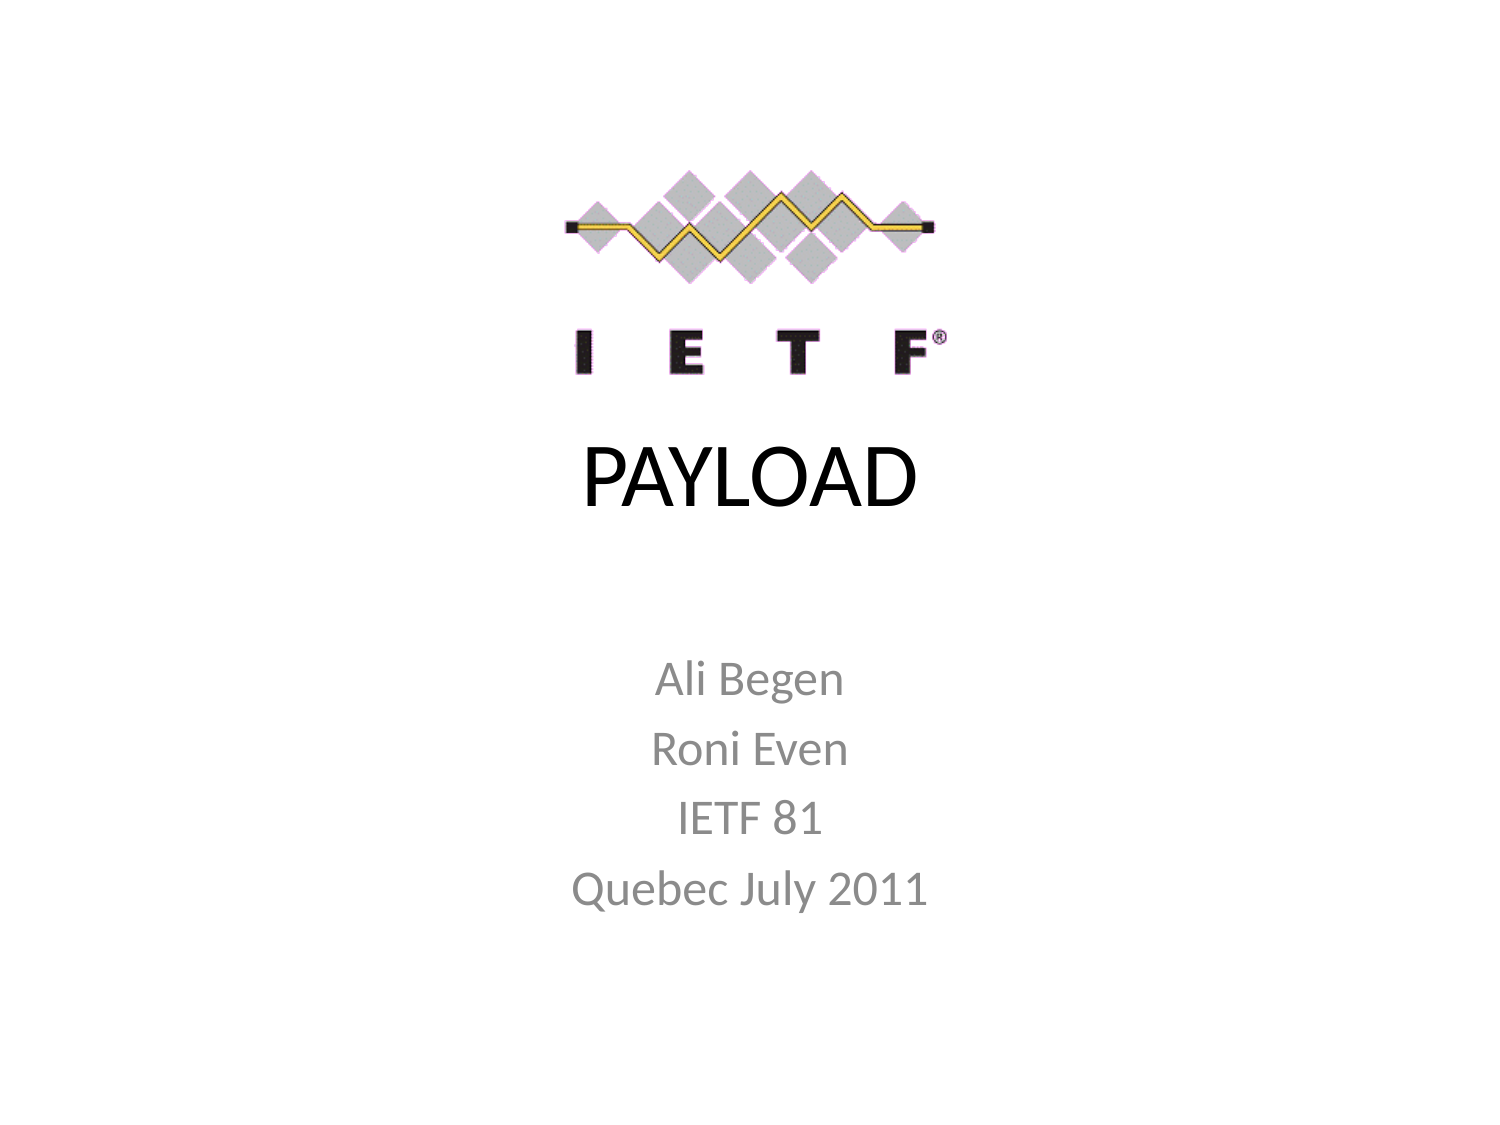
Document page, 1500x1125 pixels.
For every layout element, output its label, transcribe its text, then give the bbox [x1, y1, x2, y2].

title PAYLOAD [112, 349, 1388, 591]
subtitle Ali Begen Roni Even IETF 81 Quebec July 2011 [224, 637, 1276, 926]
picture [536, 155, 975, 389]
